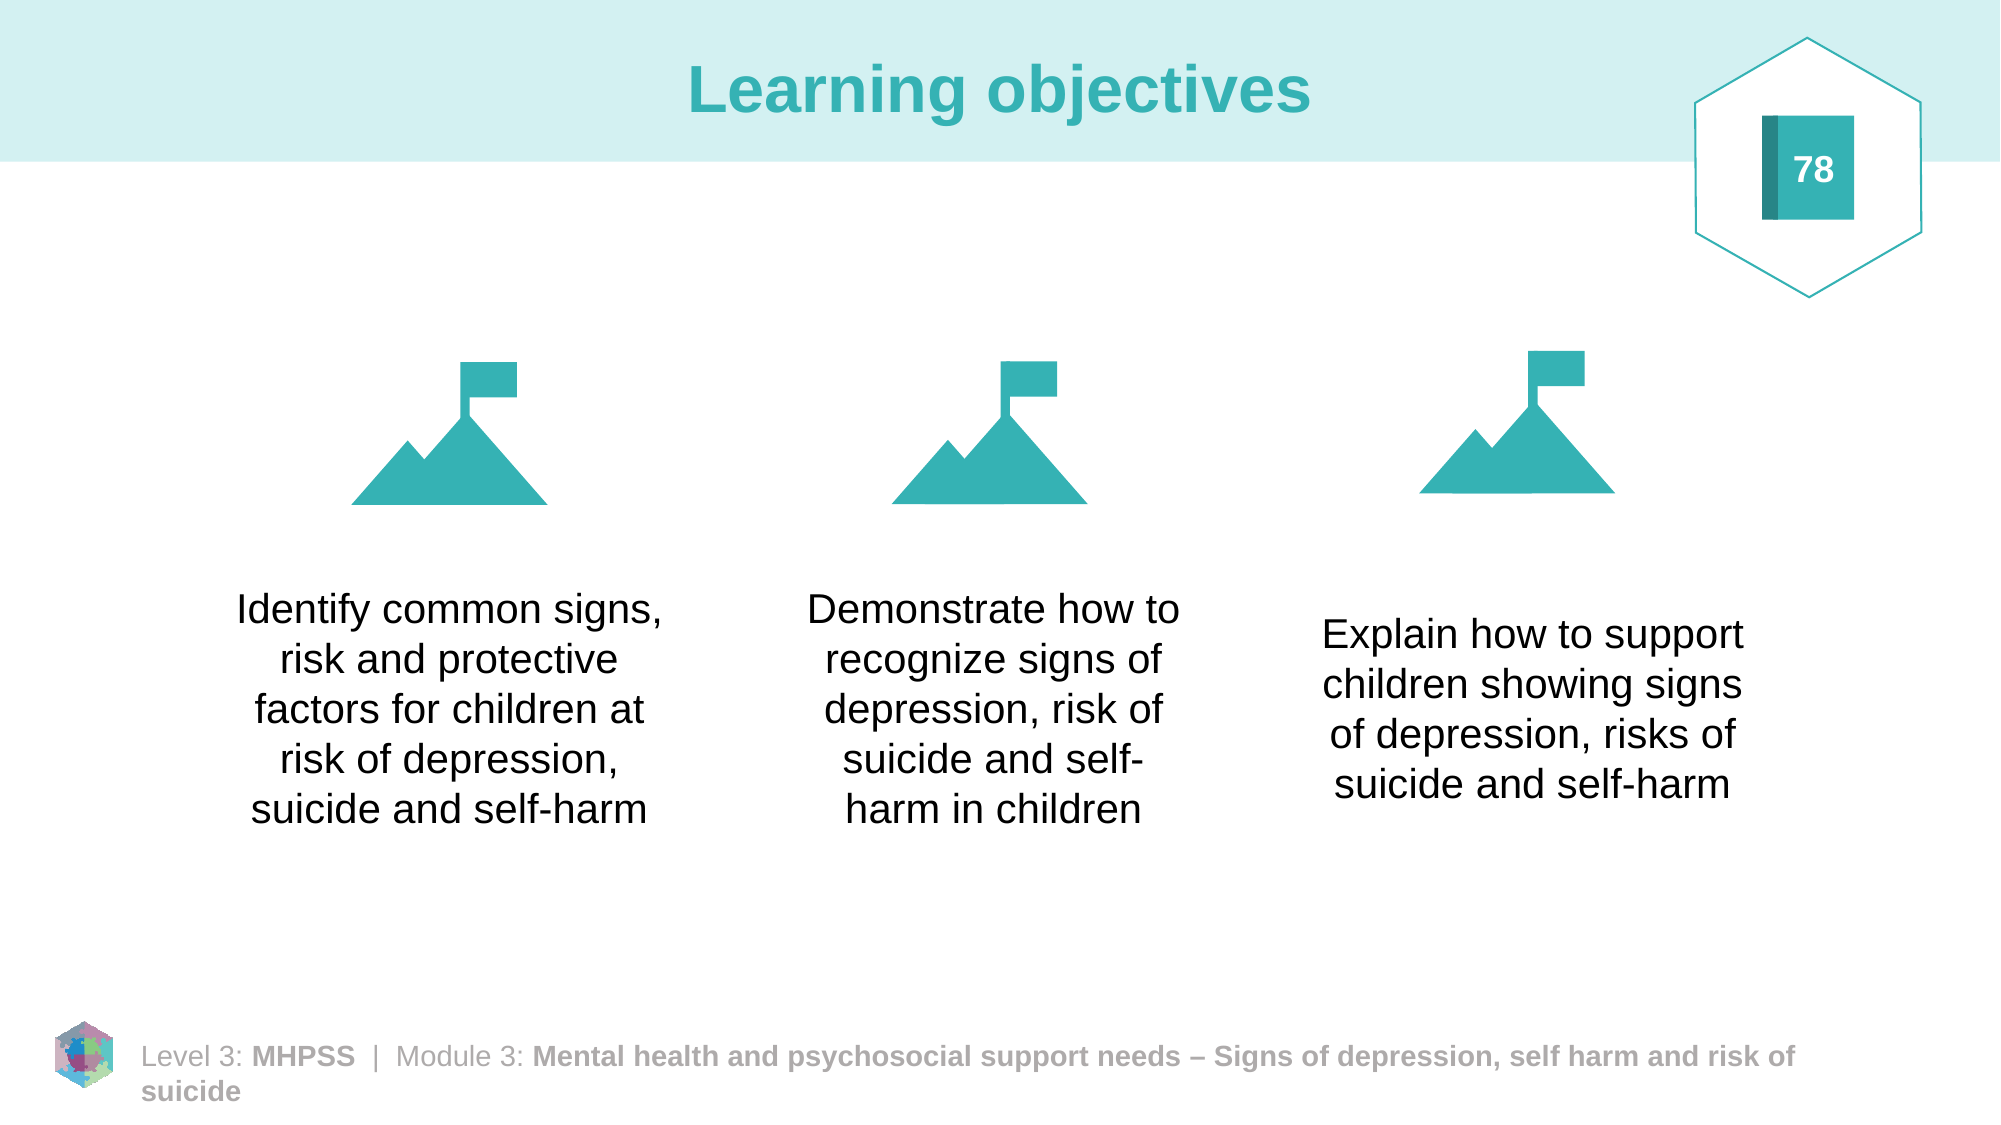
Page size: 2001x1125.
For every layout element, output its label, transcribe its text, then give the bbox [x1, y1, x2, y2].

picture [55, 1021, 113, 1088]
text_box Identify common signs, risk and protective factors for children at risk of depression, suicide and self-harm [214, 574, 685, 840]
text_box Explain how to support children showing signs of depression, risks of suicide and self-harm [1300, 599, 1766, 815]
title Learning objectives [137, 19, 1863, 163]
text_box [891, 361, 1089, 505]
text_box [351, 361, 548, 505]
text_box Demonstrate how to recognize signs of depression, risk of suicide and self-harm in children [782, 574, 1205, 840]
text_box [1761, 115, 1855, 220]
text_box [1695, 37, 1922, 298]
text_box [1418, 350, 1616, 494]
